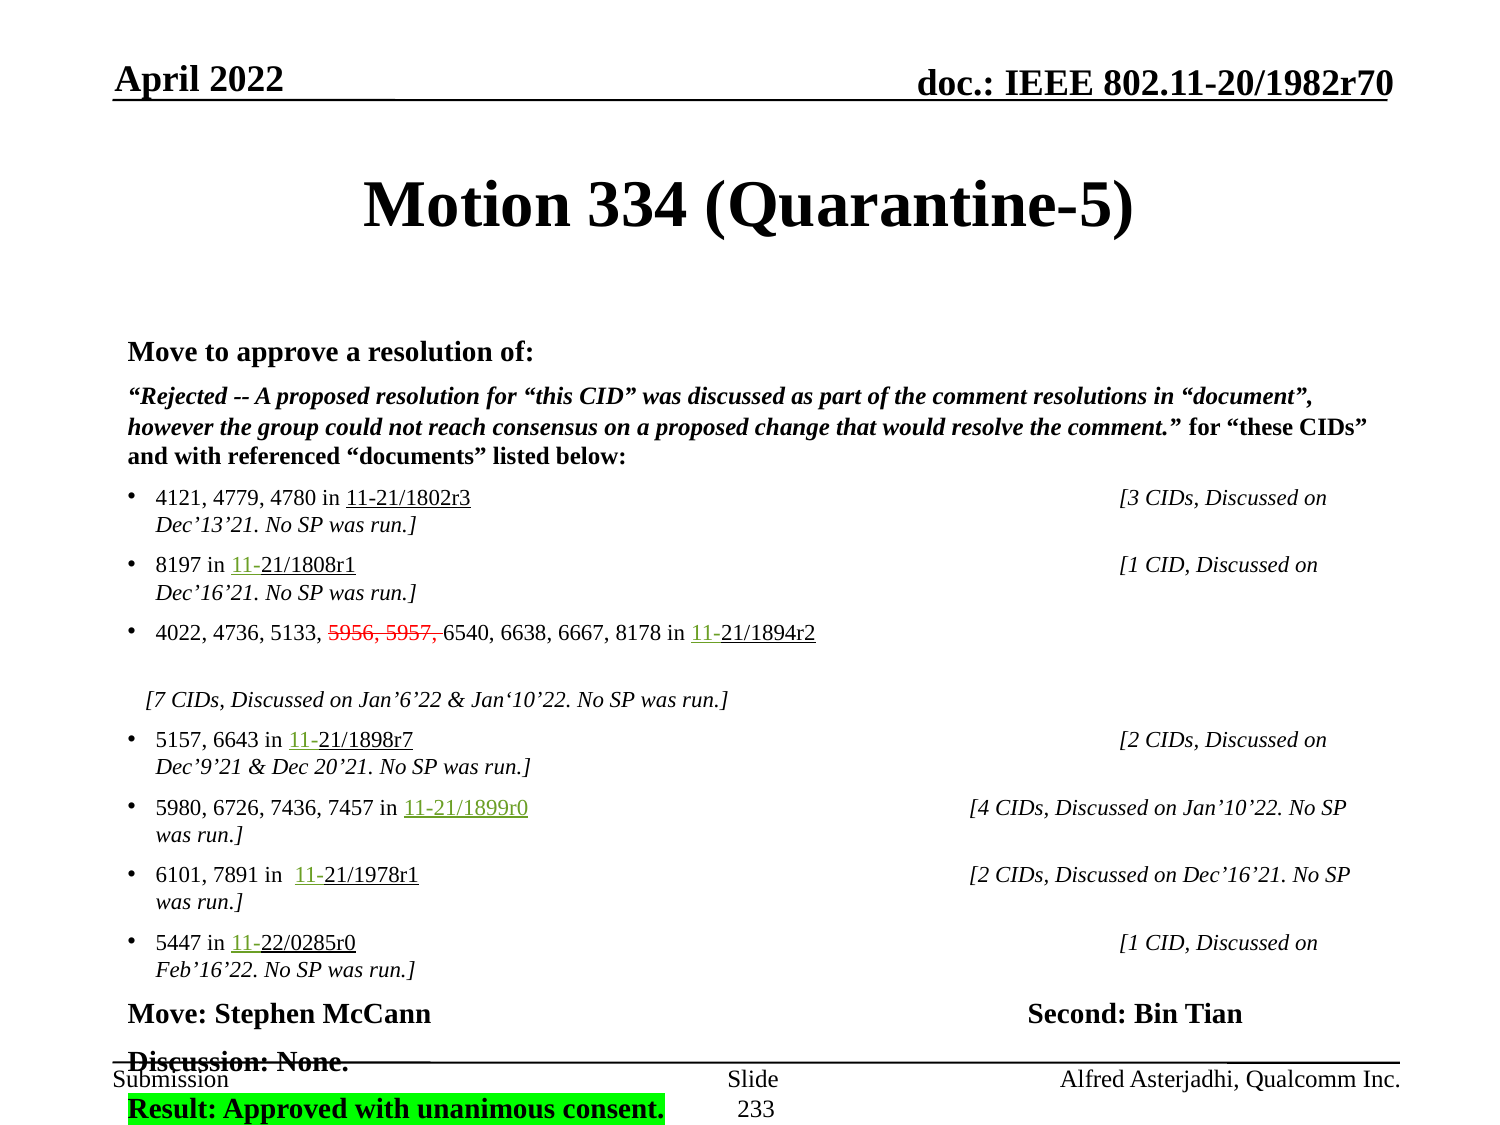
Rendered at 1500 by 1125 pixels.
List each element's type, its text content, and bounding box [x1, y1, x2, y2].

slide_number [114, 54, 423, 100]
slide_number Slide 233 [712, 1061, 800, 1123]
list Move to approve a resolution of: “Rejected -- A proposed resolution for “this CID” was discussed as part of the comment resolutions in “document”, however the group could not reach consensus on a proposed change that would resolve the comment.” for “these CIDs” and with referenced “documents” listed below: 4121, 4779, 4780 in 11-21/1802r3 [3 CIDs, Discussed on Dec’13’21. No SP was run.] 8197 in 11-21/1808r1 [1 CID, Discussed on Dec’16’21. No SP was run.] 4022, 4736, 5133, 5956, 5957, 6540, 6638, 6667, 8178 in 11-21/1894r2 [7 CIDs, Discussed on Jan’6’22 & Jan‘10’22. No SP was run.] 5157, 6643 in 11-21/1898r7 [2 CIDs, Discussed on Dec’9’21 & Dec 20’21. No SP was run.] 5980, 6726, 7436, 7457 in 11-21/1899r0 [4 CIDs, Discussed on Jan’10’22. No SP was run.] 6101, 7891 in 11-21/1978r1 [2 CIDs, Discussed on Dec’16’21. No SP was run.] 5447 in 11-22/0285r0 [1 CID, Discussed on Feb’16’22. No SP was run.] Move: Stephen McCann Second: Bin Tian Discussion: None. Result: Approved with unanimous consent. Note: CIDs that have been discussed and for which the group could not reach consensus. [112, 324, 1388, 1013]
footer Alfred Asterjadhi, Qualcomm Inc. [878, 1061, 1402, 1093]
title Motion 334 (Quarantine-5) [112, 112, 1388, 288]
